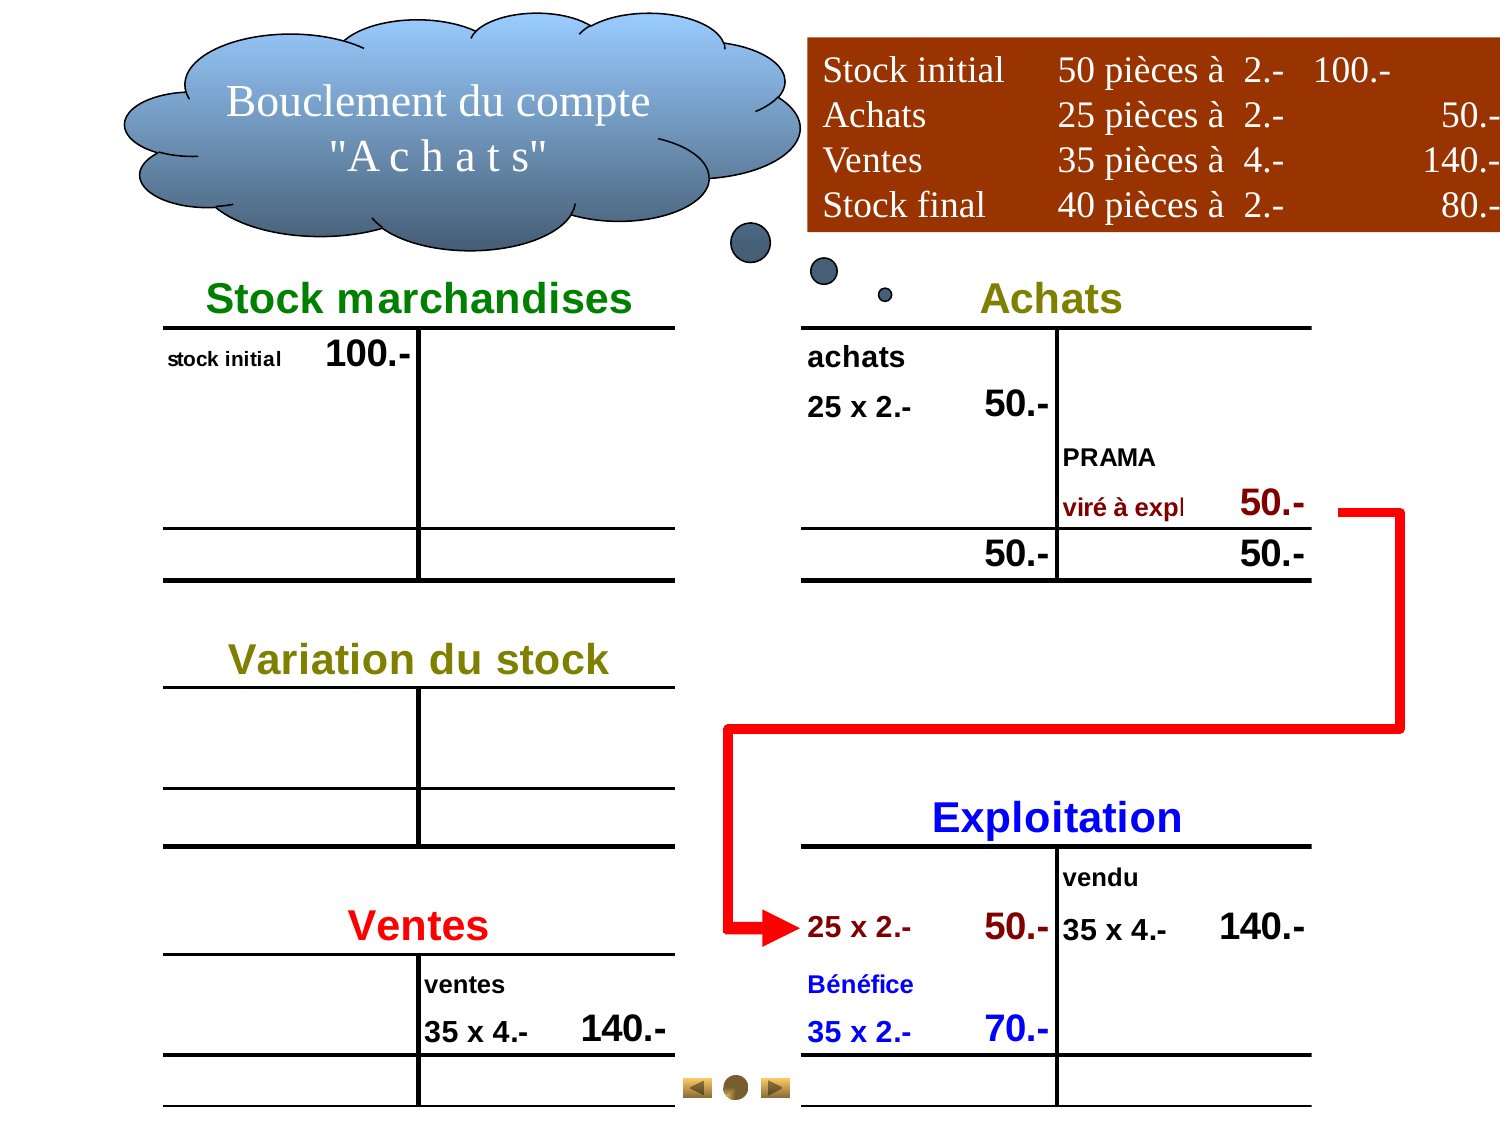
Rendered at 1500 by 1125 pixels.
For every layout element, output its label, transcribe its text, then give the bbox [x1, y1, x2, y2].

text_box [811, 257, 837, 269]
text_box Bouclement du compte "A c h a t s" [730, 222, 771, 263]
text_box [724, 512, 1400, 933]
text_box Bouclement du compte "A c h a t s" [124, 13, 801, 251]
text_box Stock initial 50 pièces à 2.- 100.- Achats 25 pièces à 2.- 50.- Ventes 35 pièces à 4.- 140.- Stock final 40 pièces à 2.- 80.- [807, 37, 1500, 233]
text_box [162, 269, 1314, 1108]
